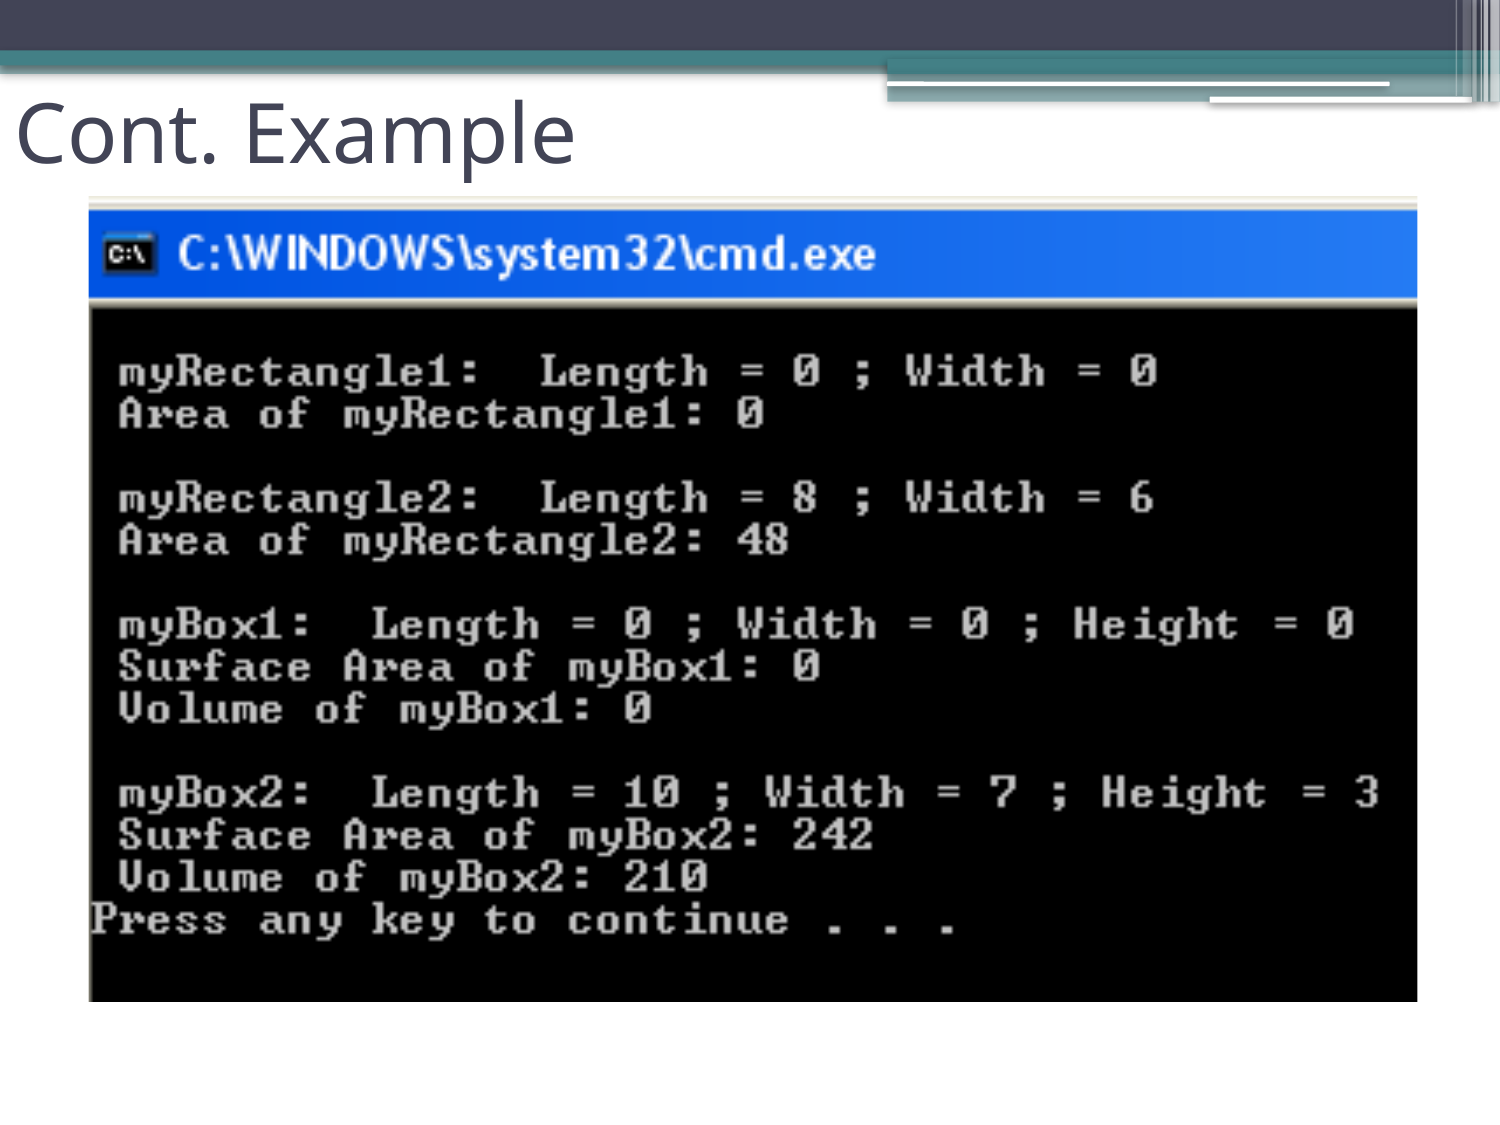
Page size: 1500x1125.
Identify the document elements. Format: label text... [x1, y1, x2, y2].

title Cont. Example [0, 42, 1350, 218]
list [88, 195, 1418, 1002]
